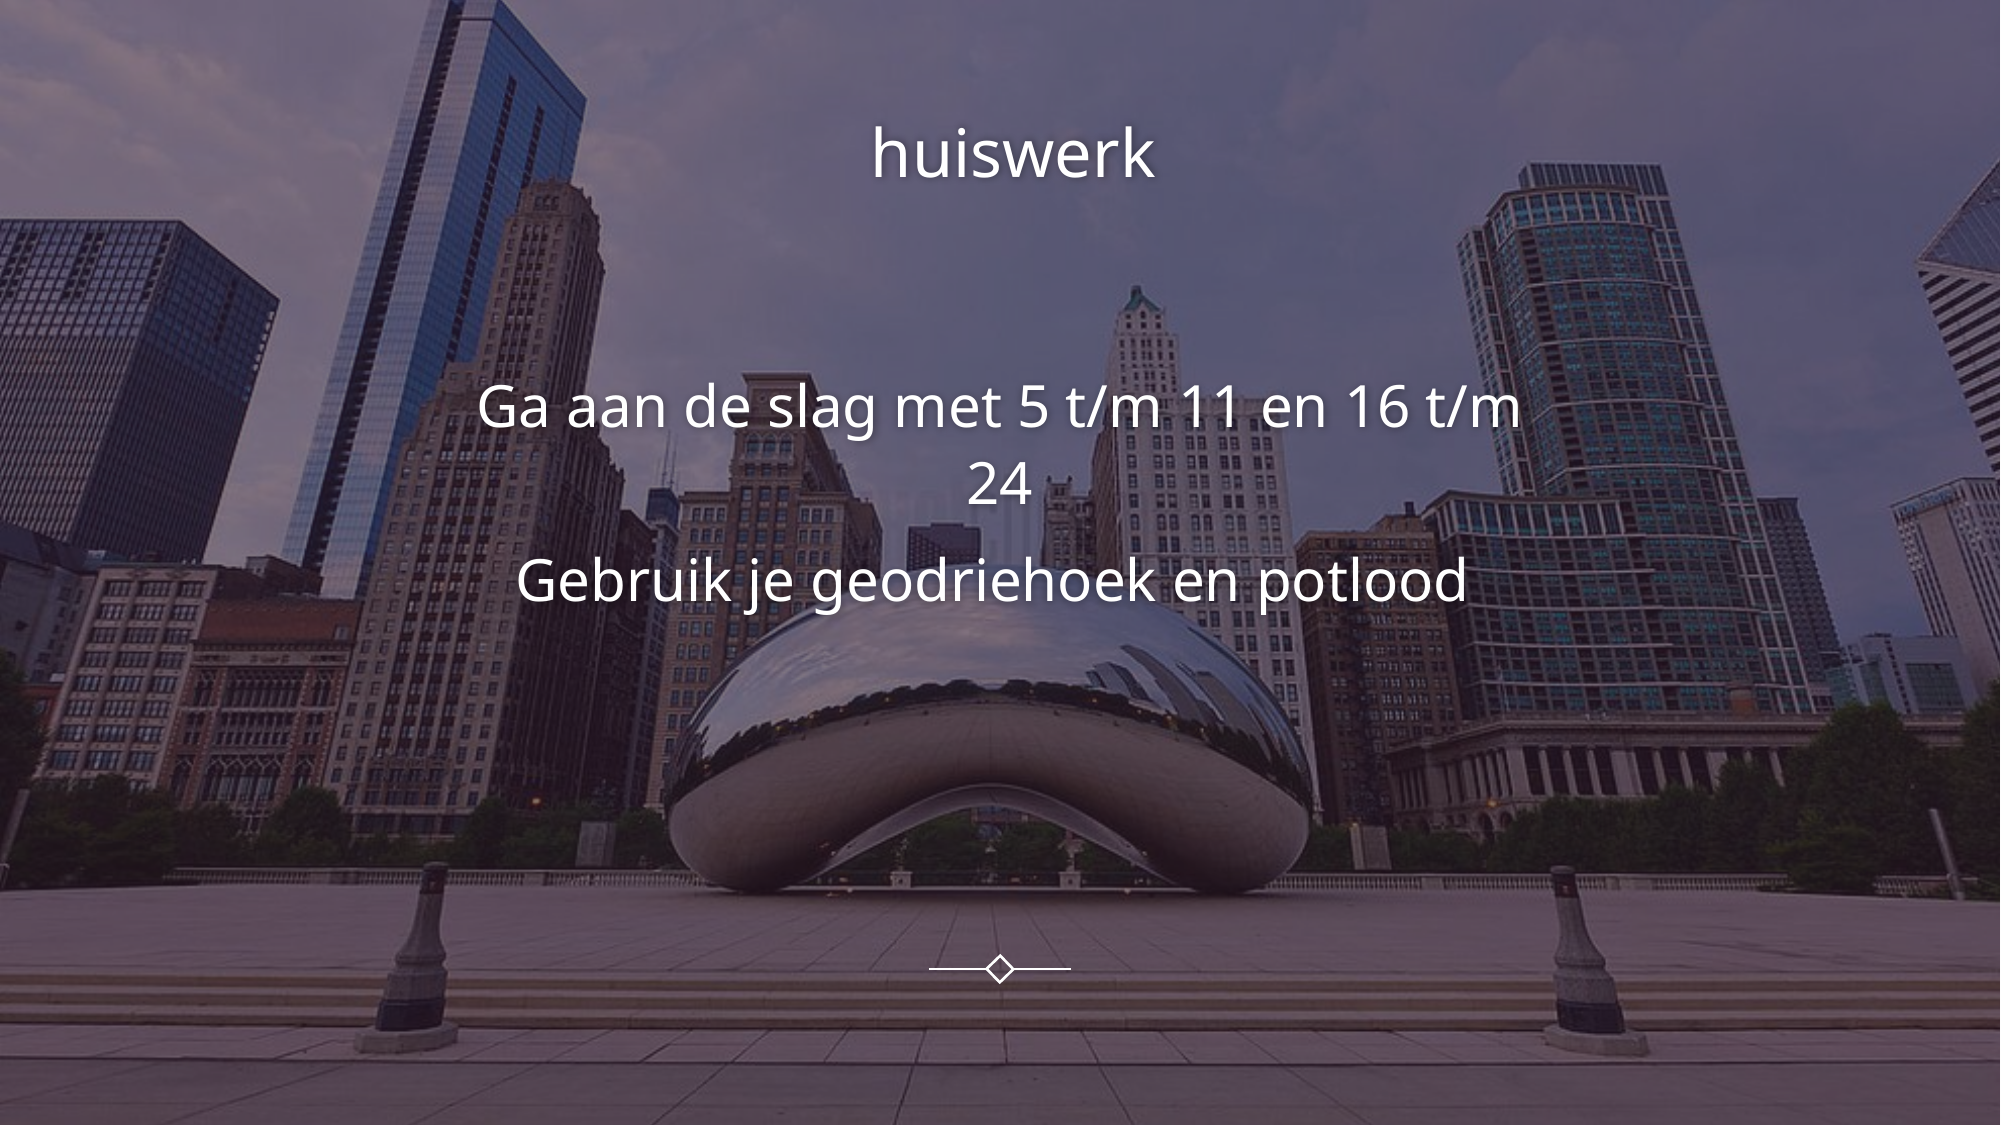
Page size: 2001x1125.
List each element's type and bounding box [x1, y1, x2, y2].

text_box [928, 959, 1072, 979]
picture [0, 0, 2000, 1125]
